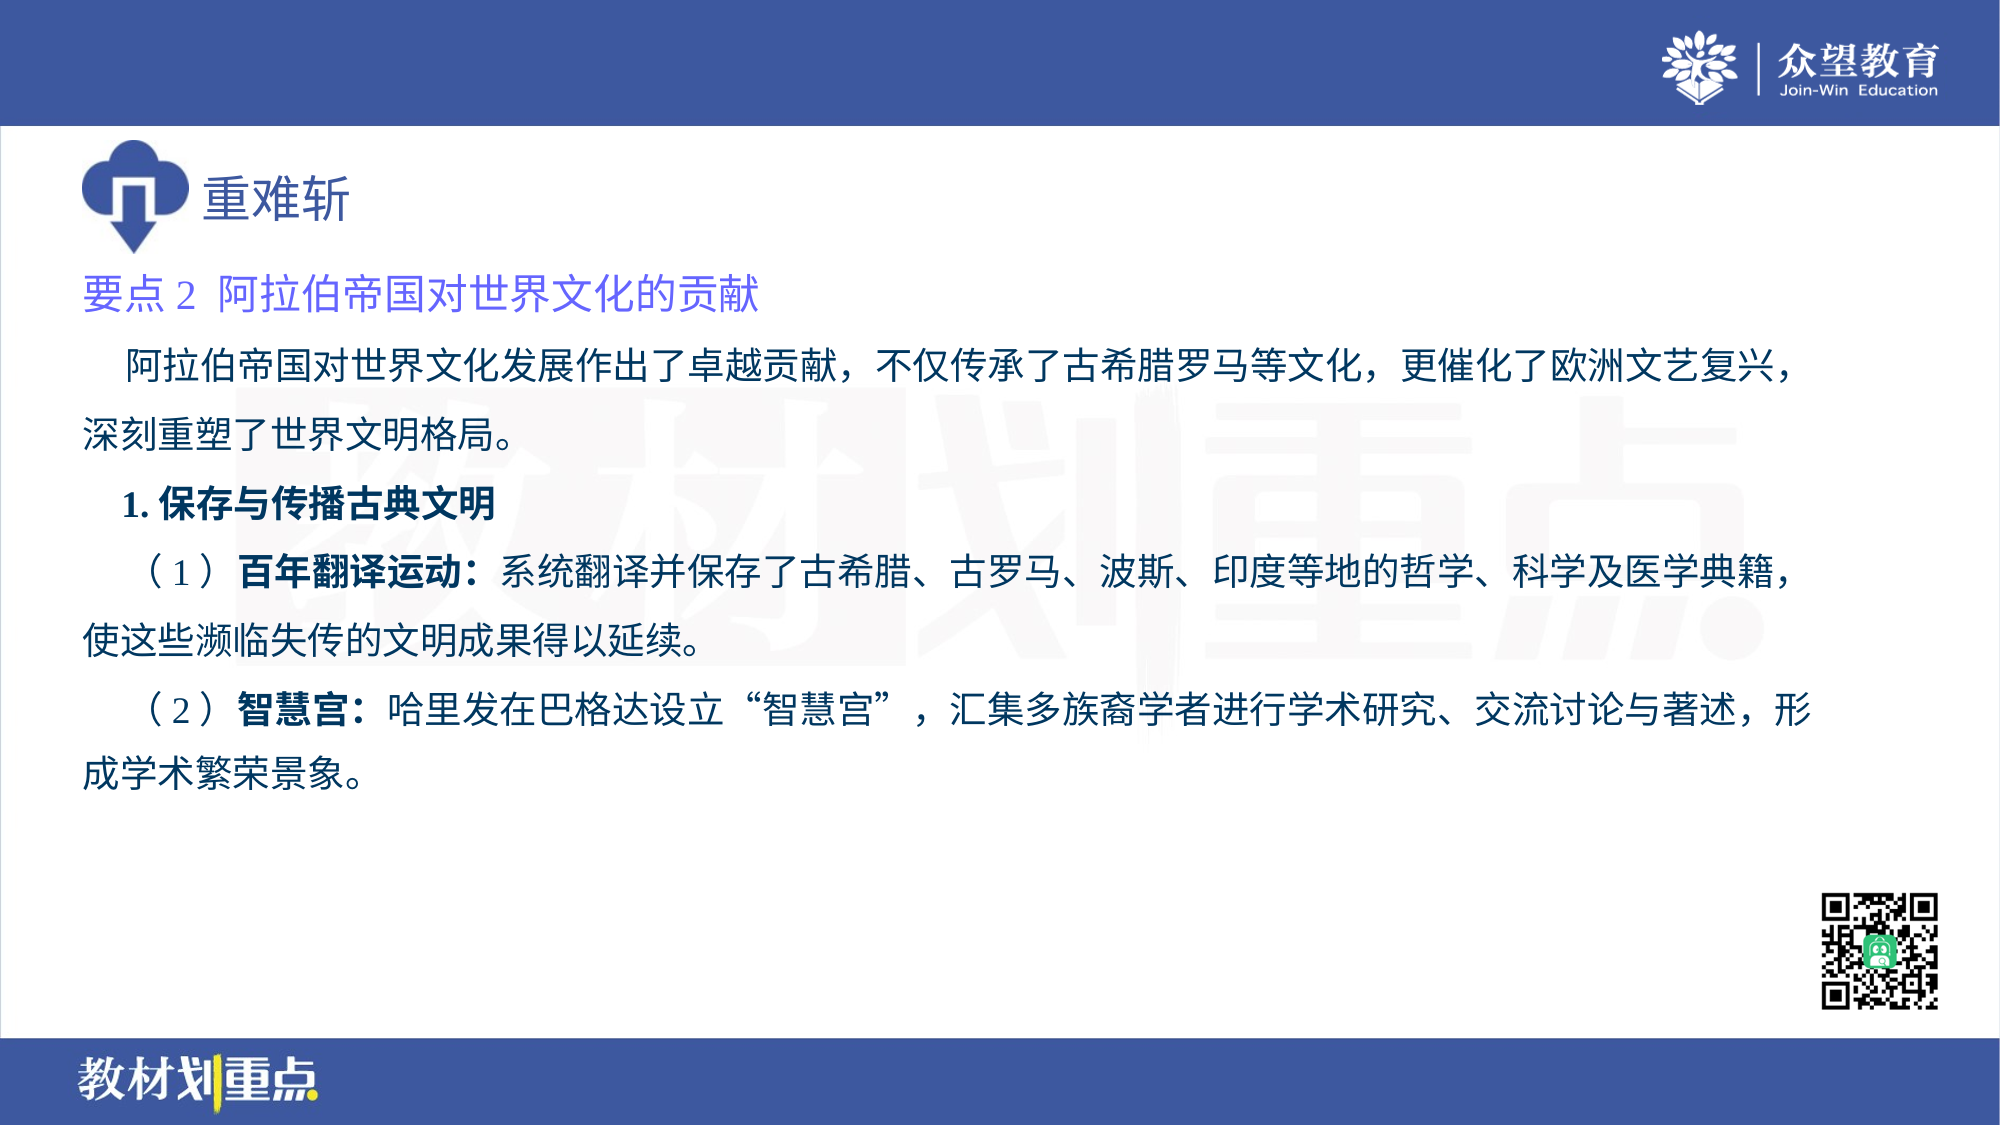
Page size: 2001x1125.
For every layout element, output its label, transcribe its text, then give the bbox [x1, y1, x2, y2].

text_box 要点2 阿拉伯帝国对世界文化的贡献 [82, 247, 1817, 318]
text_box 阿拉伯帝国对世界文化发展作出了卓越贡献，不仅传承了古希腊罗马等文化，更催化了欧洲文艺复兴， 深刻重塑了世界文明格局。 1.保存与传播古典文明 （1）百年翻译运动：系统翻译并保存了古希腊、古罗马、波斯、印度等地的哲学、科学及医学典籍， 使这些濒临失传的文明成果得以延续。 （2）智慧宫：哈里发在巴格达设立“智慧宫”，汇集多族裔学者进行学术研究、交流讨论与著述，形 成学术繁荣景象。 [82, 318, 1817, 789]
picture [0, 0, 2000, 1125]
